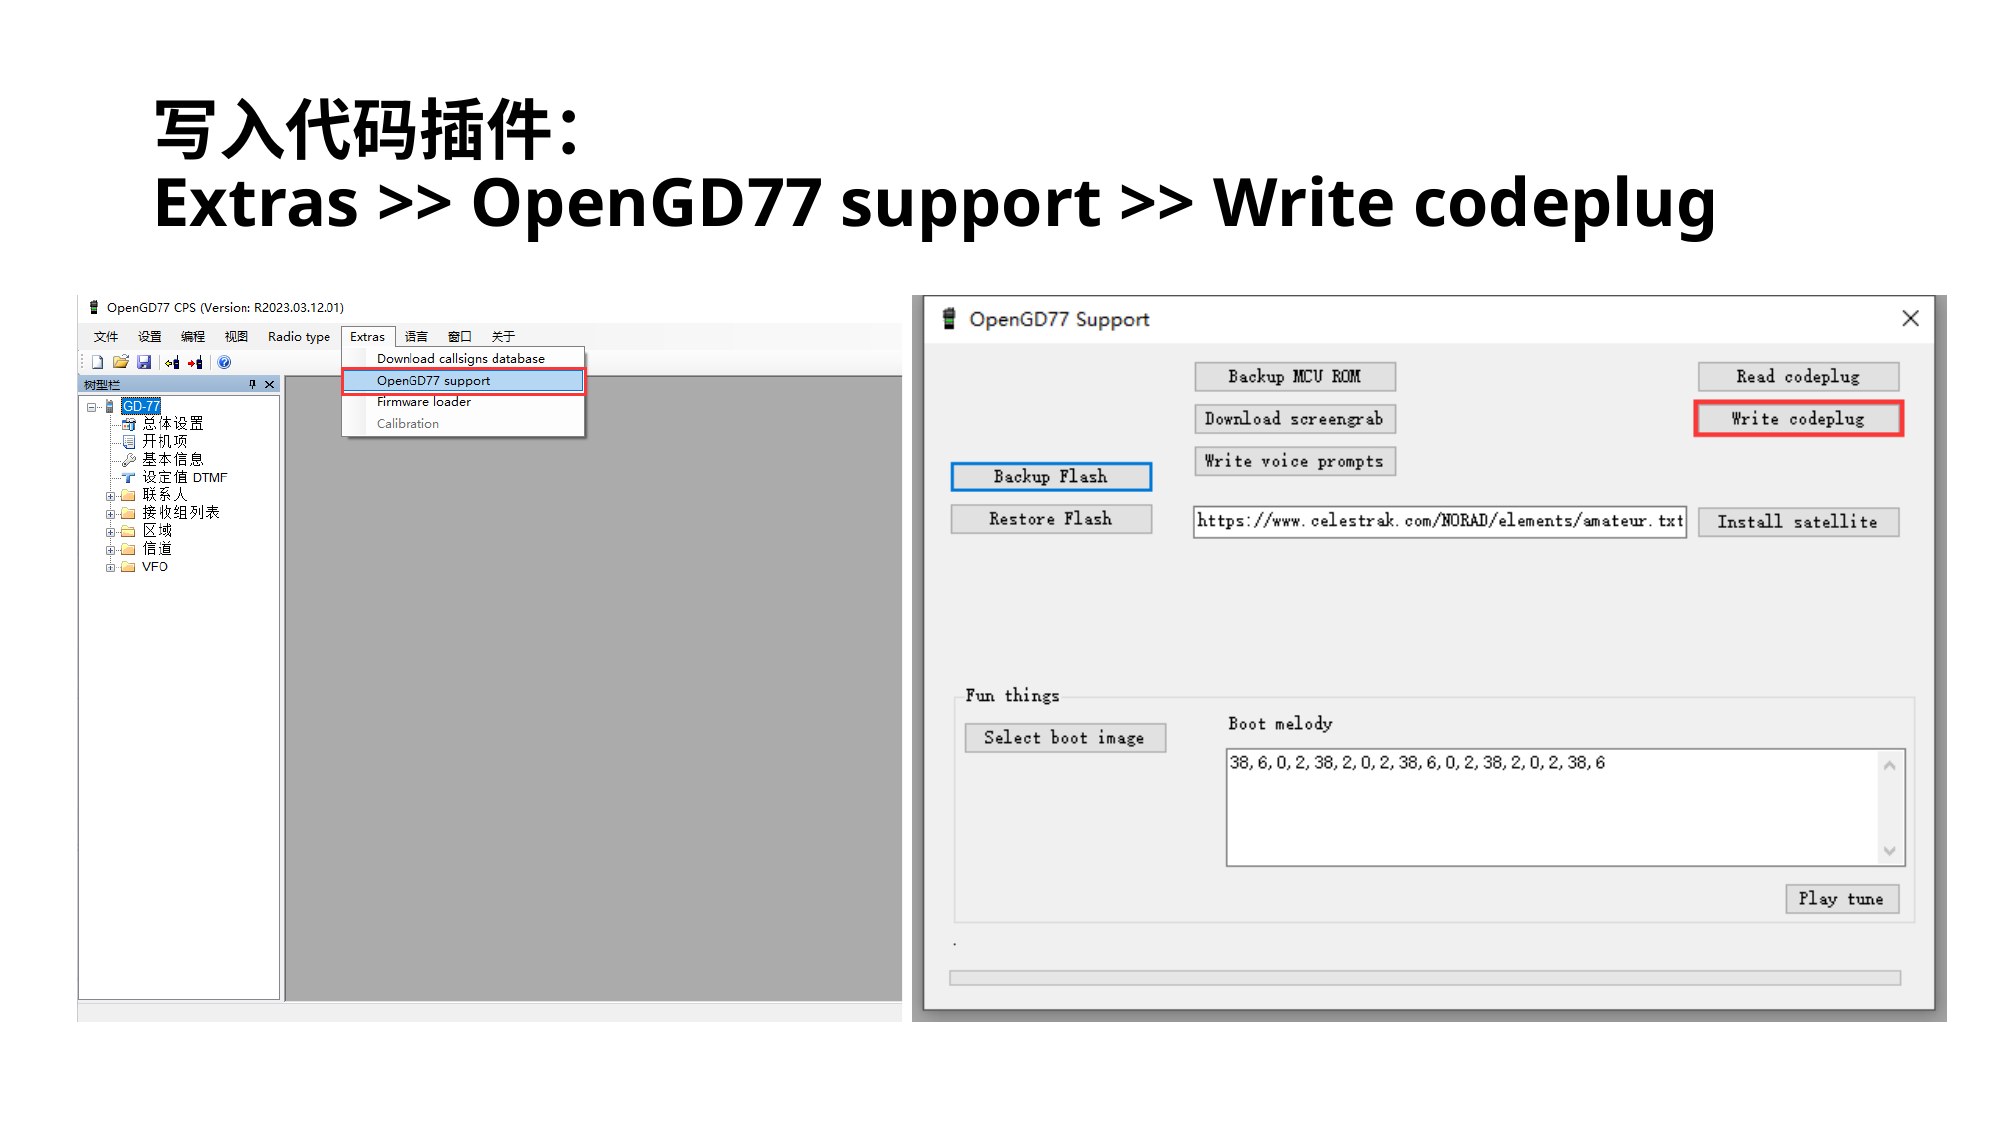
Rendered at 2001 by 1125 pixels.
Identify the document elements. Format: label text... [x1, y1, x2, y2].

title 写入代码插件： Extras >> OpenGD77 support >> Write codeplug [137, 59, 1863, 278]
picture [912, 295, 1947, 1022]
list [77, 295, 903, 1022]
